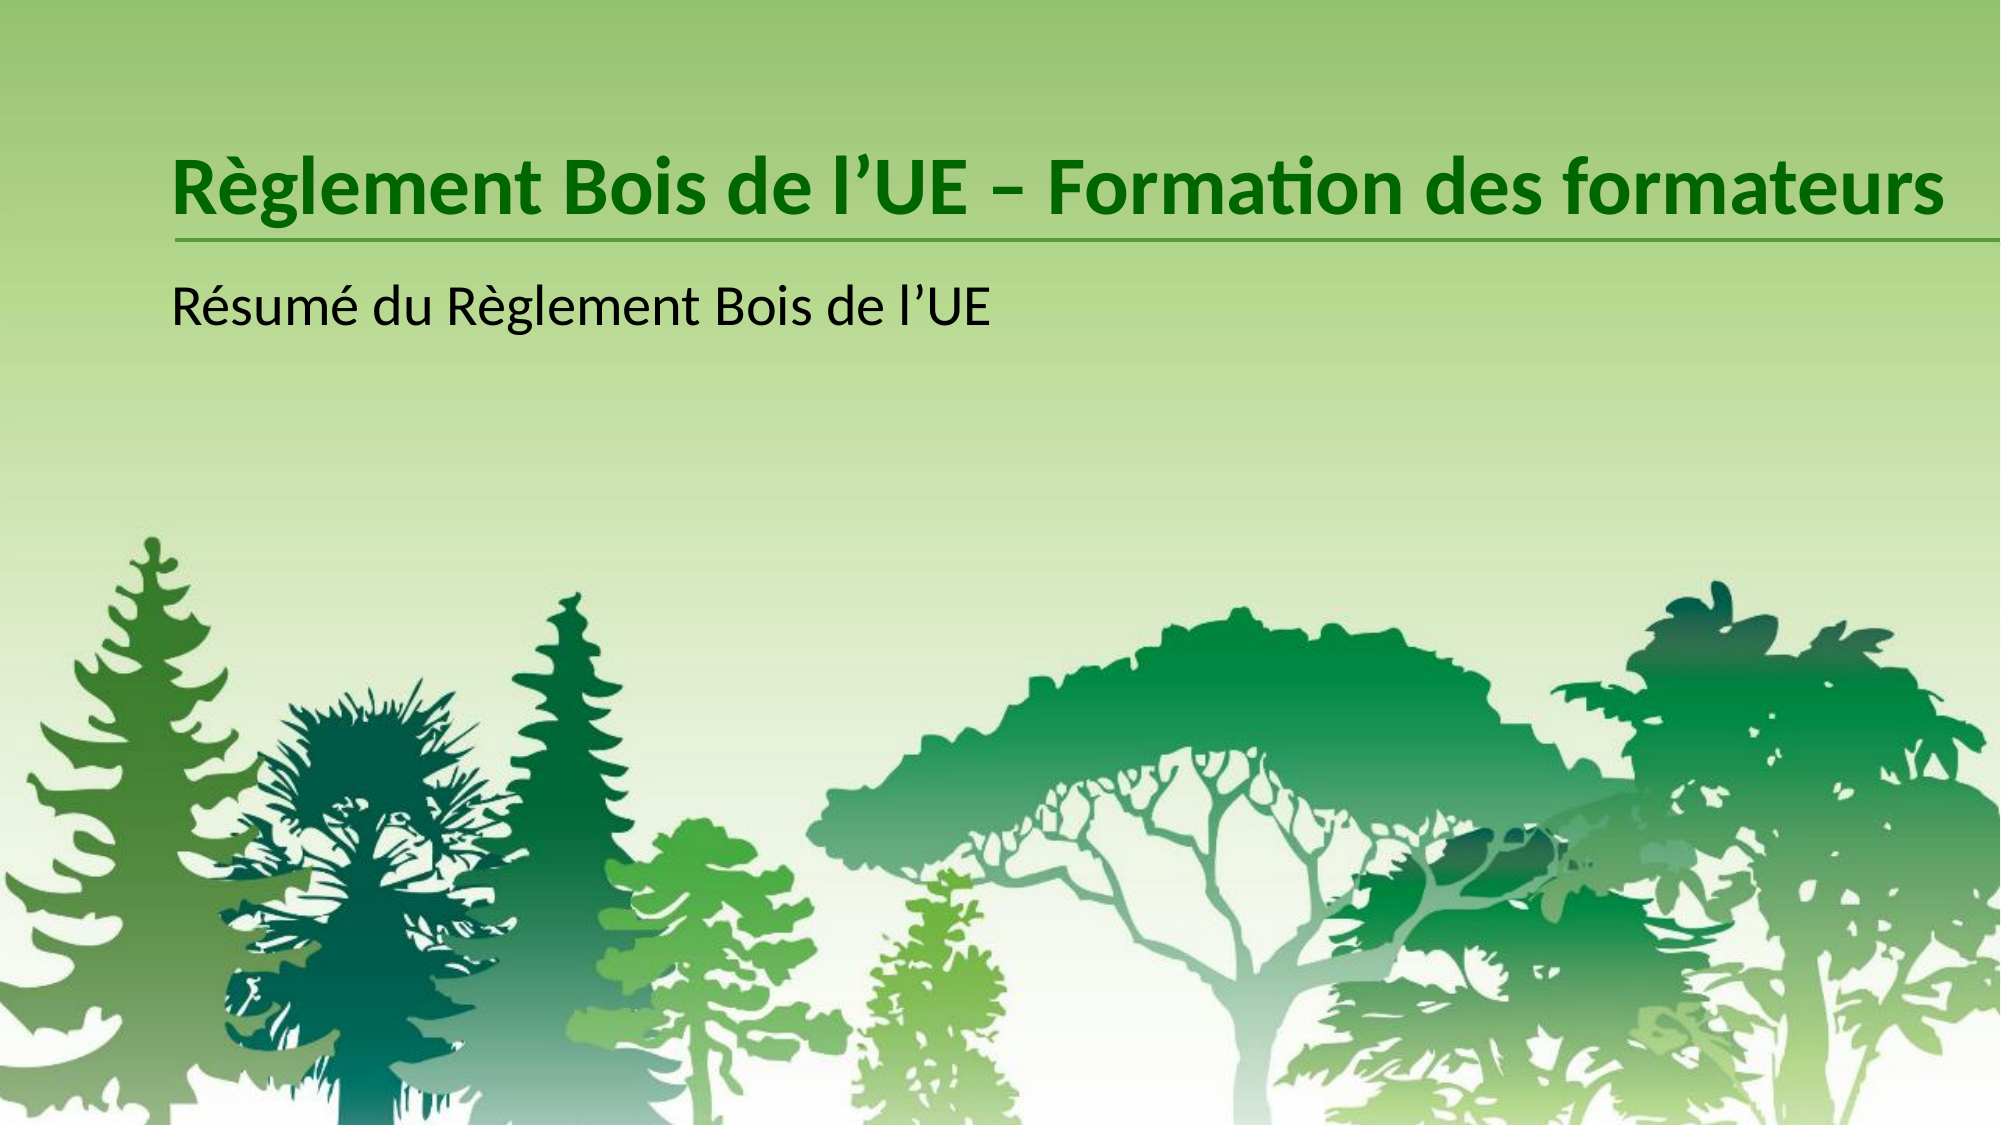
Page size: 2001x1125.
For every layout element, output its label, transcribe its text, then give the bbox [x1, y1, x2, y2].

slide_number 2 [1493, 1065, 1944, 1125]
picture [0, 0, 2001, 1125]
title Règlement Bois de l’UE – Formation des formateurs [156, 95, 2000, 241]
subtitle Résumé du Règlement Bois de l’UE [156, 267, 1657, 540]
